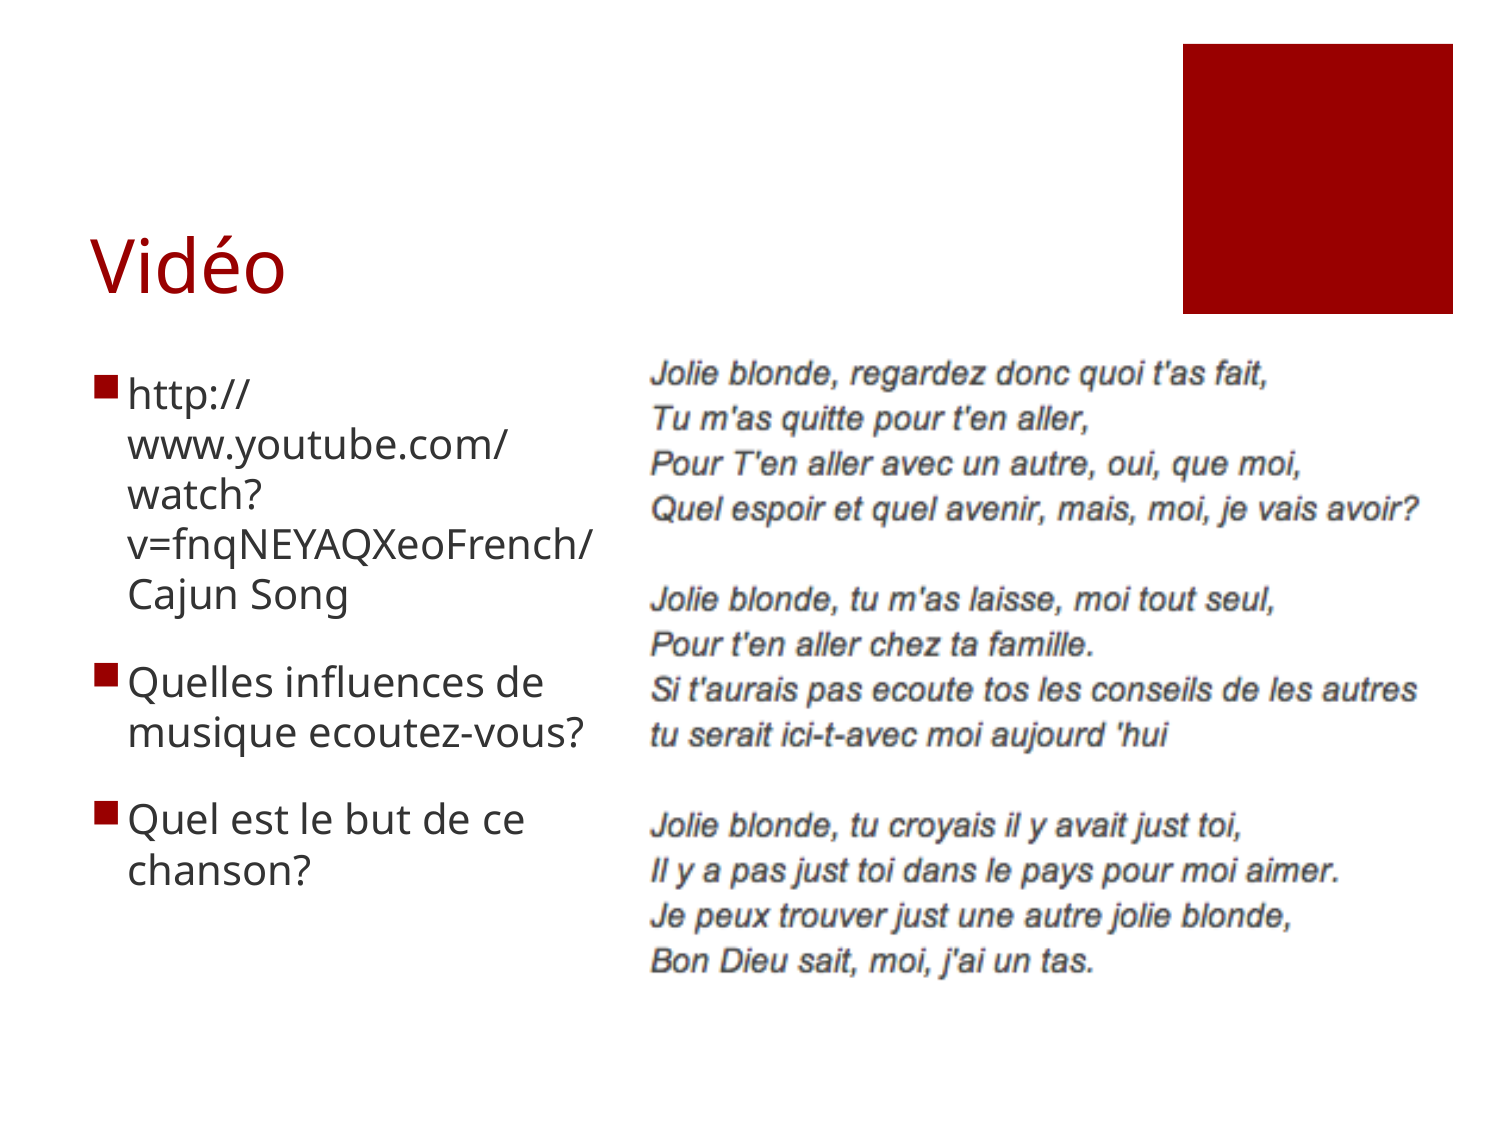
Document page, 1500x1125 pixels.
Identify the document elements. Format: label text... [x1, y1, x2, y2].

picture [629, 356, 1484, 1017]
title Vidéo [75, 128, 1143, 316]
text_box [99, 632, 1168, 1084]
list http://www.youtube.com/watch?v=fnqNEYAQXeoFrench/Cajun Song Quelles influences de musique ecoutez-vous? Quel est le but de ce chanson? [75, 360, 629, 982]
